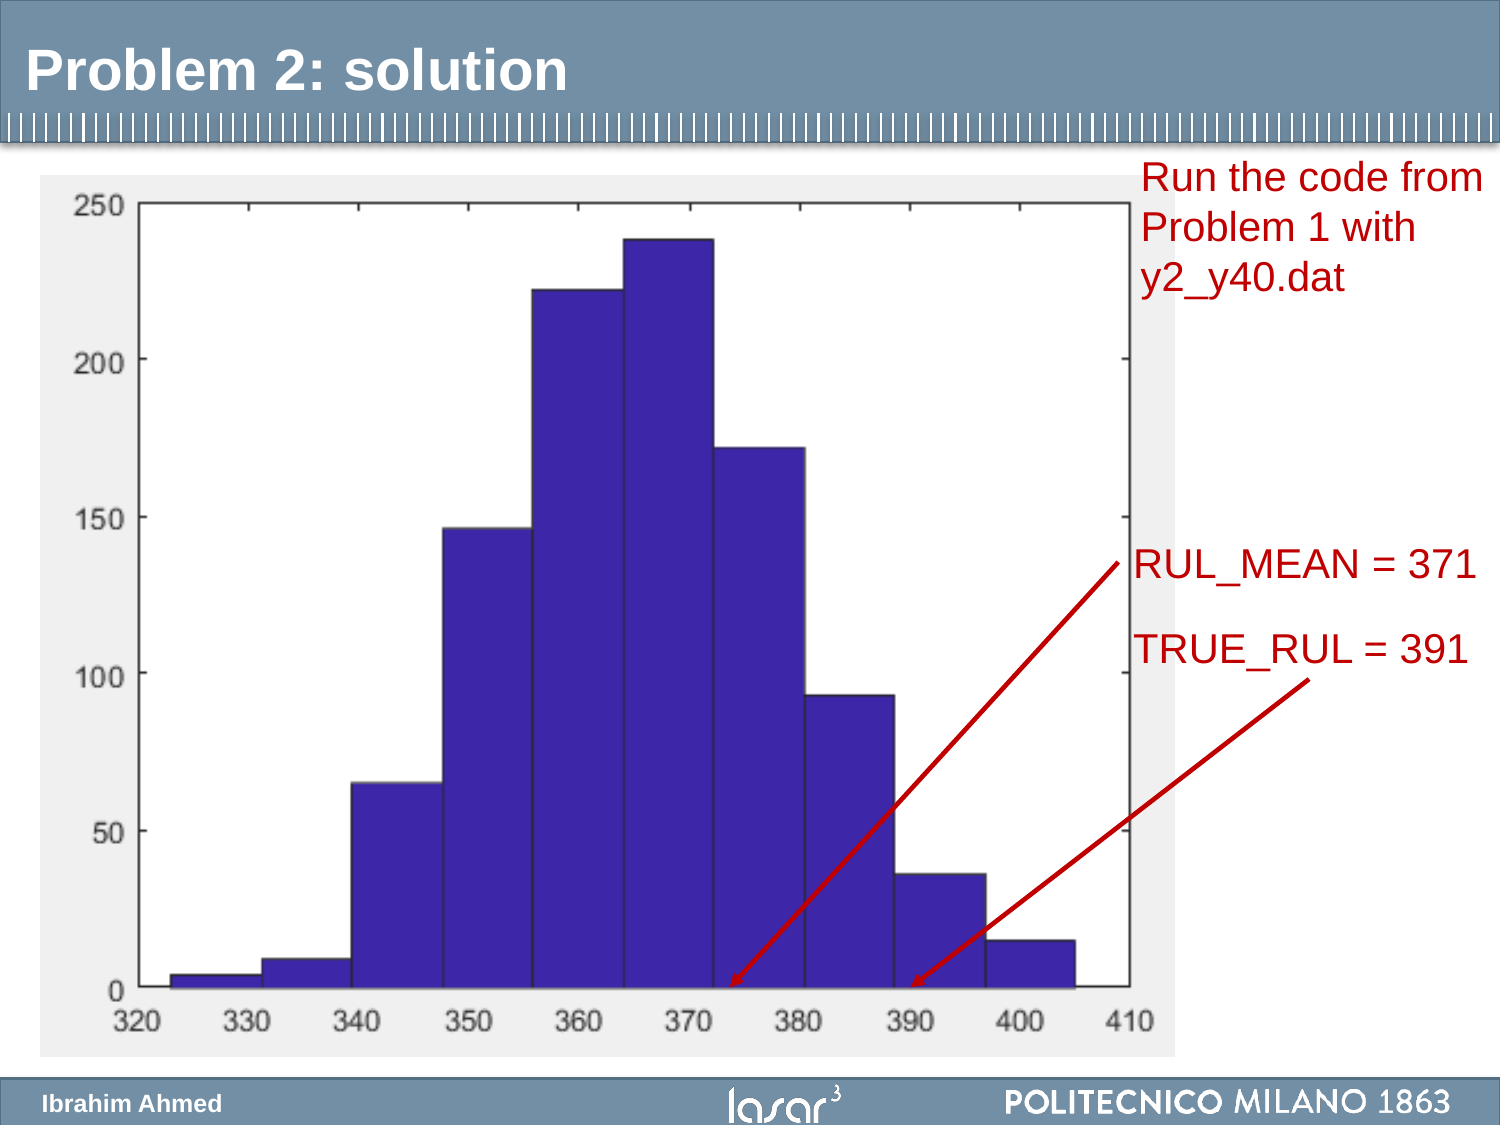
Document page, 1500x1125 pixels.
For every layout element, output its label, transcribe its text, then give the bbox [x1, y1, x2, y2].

text_box TRUE_RUL = 391 [1181, 614, 1500, 680]
picture [0, 1074, 1500, 1125]
picture [729, 1084, 841, 1123]
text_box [729, 562, 1119, 988]
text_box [1123, 679, 1310, 988]
title Problem 2: solution [25, 0, 1434, 143]
text_box RUL_MEAN = 371 [1181, 529, 1500, 595]
text_box Run the code from Problem 1 with y2_y40.dat [1125, 142, 1500, 308]
picture [39, 175, 1175, 1057]
